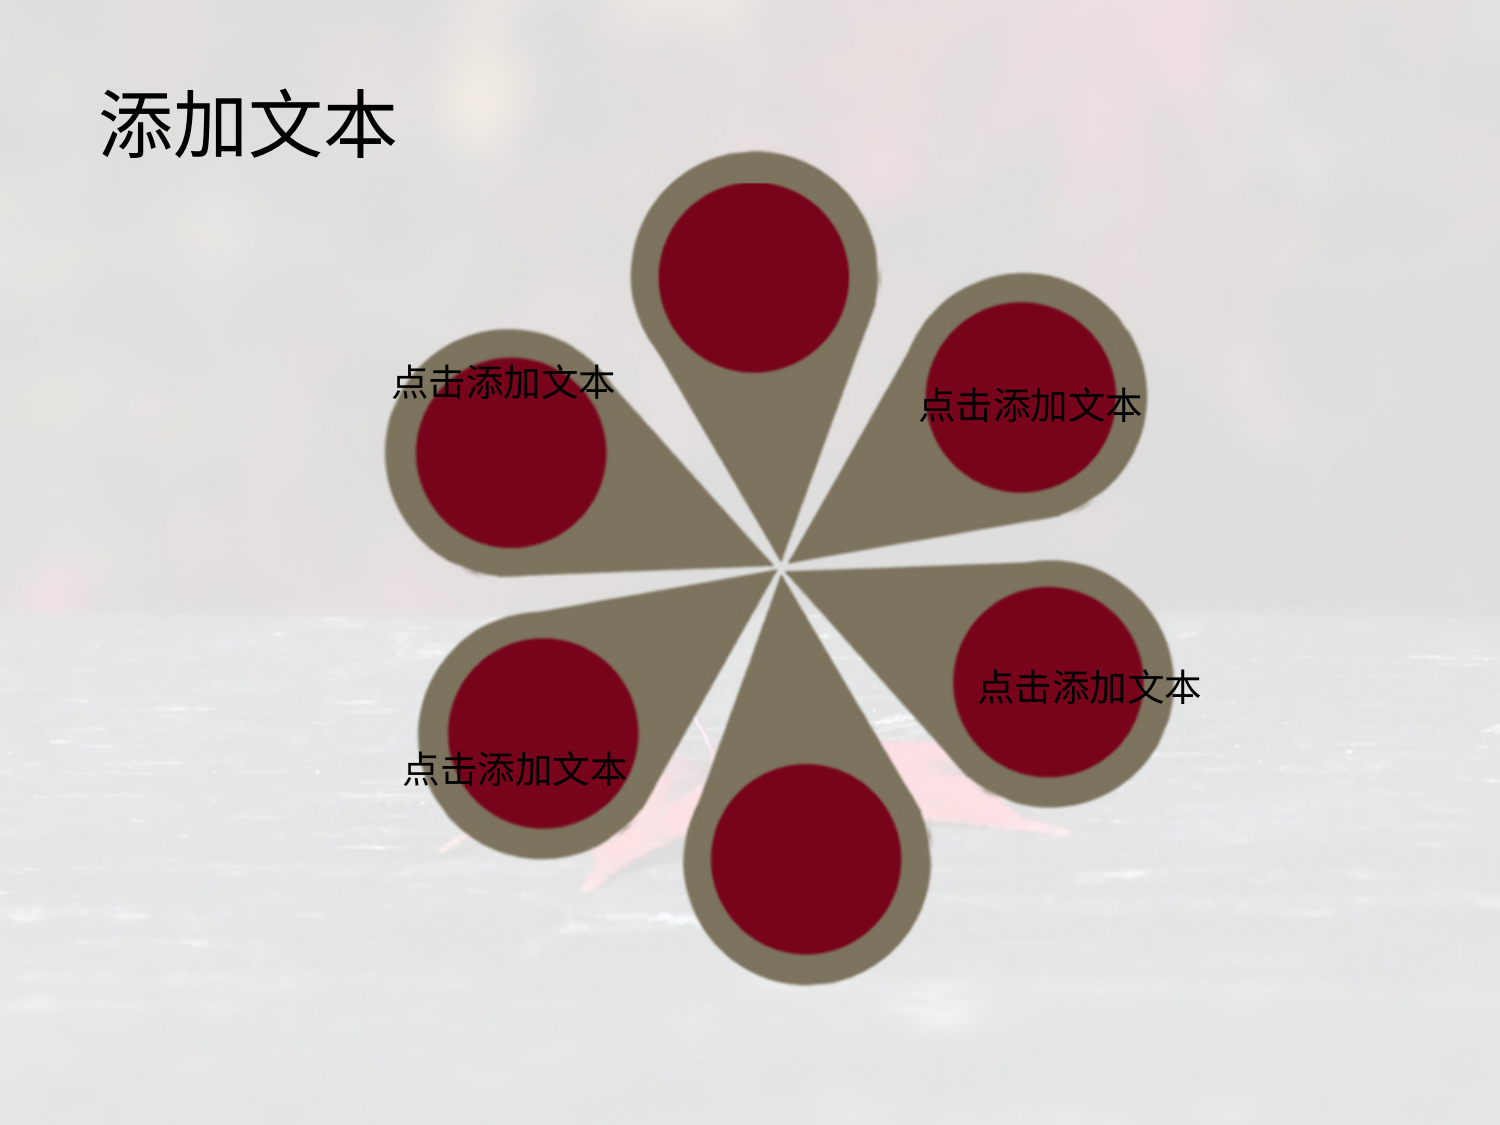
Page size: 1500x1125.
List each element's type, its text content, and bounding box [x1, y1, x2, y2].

text_box 点击添加文本 [962, 656, 1217, 716]
text_box 点击添加文本 [903, 374, 1159, 435]
picture [0, 0, 1500, 1125]
text_box 点击添加文本 [376, 351, 632, 412]
text_box 点击添加文本 [387, 738, 643, 798]
text_box 添加文本 [83, 70, 414, 175]
